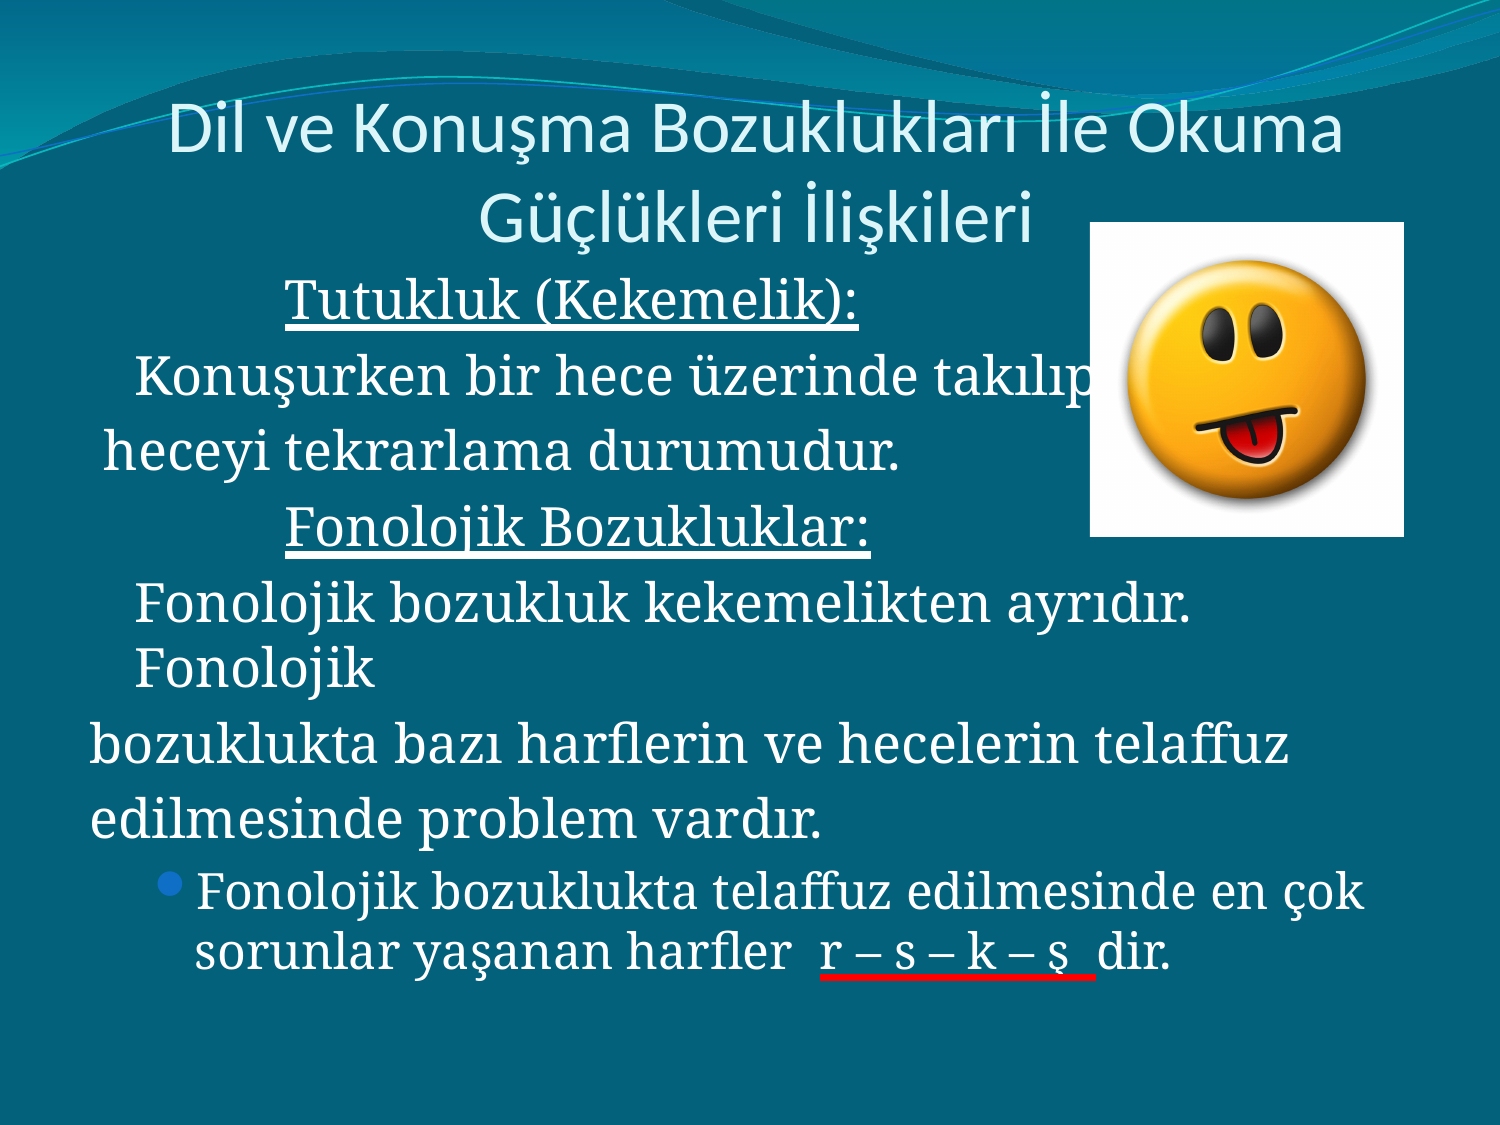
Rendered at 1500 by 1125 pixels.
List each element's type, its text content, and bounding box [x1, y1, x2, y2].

picture [1089, 223, 1403, 536]
list Tutukluk (Kekemelik): Konuşurken bir hece üzerinde takılıp o heceyi tekrarlama durumudur. Fonolojik Bozukluklar: Fonolojik bozukluk kekemelikten ayrıdır. Fonolojik bozuklukta bazı harflerin ve hecelerin telaffuz edilmesinde problem vardır. Fonolojik bozuklukta telaffuz edilmesinde en çok sorunlar yaşanan harfler r – s – k – ş dir. [75, 257, 1425, 1038]
title Dil ve Konuşma Bozuklukları İle Okuma Güçlükleri İlişkileri [82, 70, 1432, 258]
